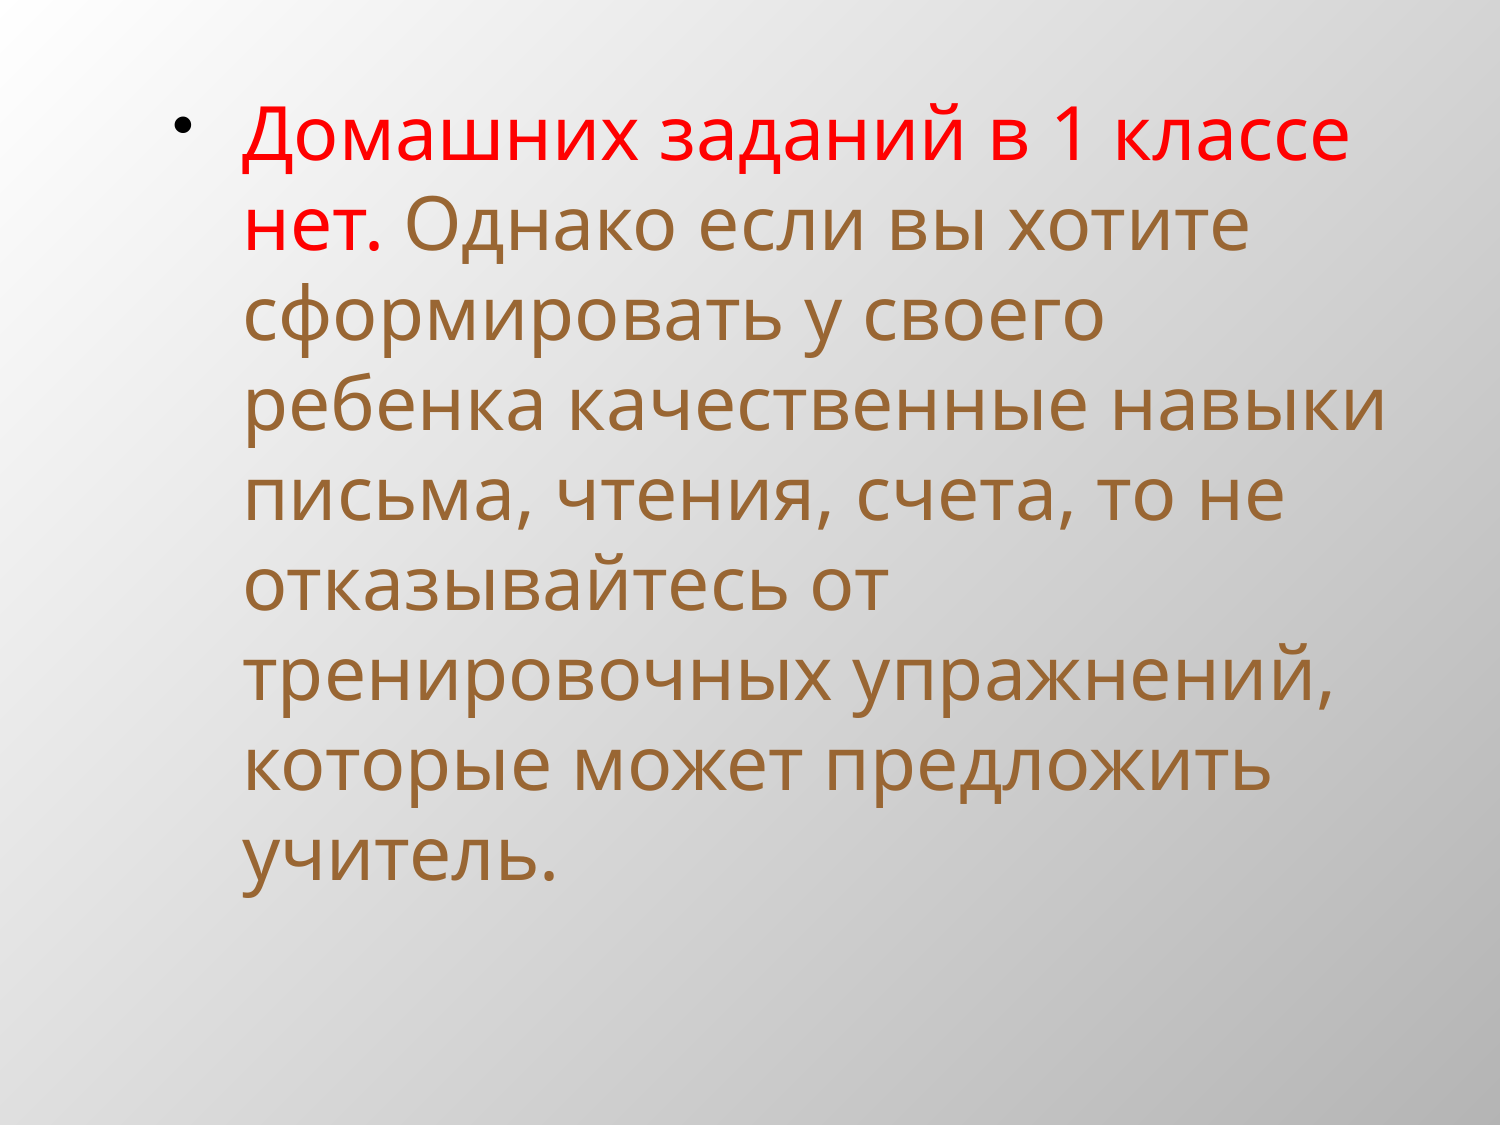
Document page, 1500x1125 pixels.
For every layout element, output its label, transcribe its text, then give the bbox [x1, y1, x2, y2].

list Домашних заданий в 1 классе нет. Однако если вы хотите сформировать у своего ребенка качественные навыки письма, чтения, счета, то не отказывайтесь от тренировочных упражнений, которые может предложить учитель. [137, 78, 1425, 1005]
